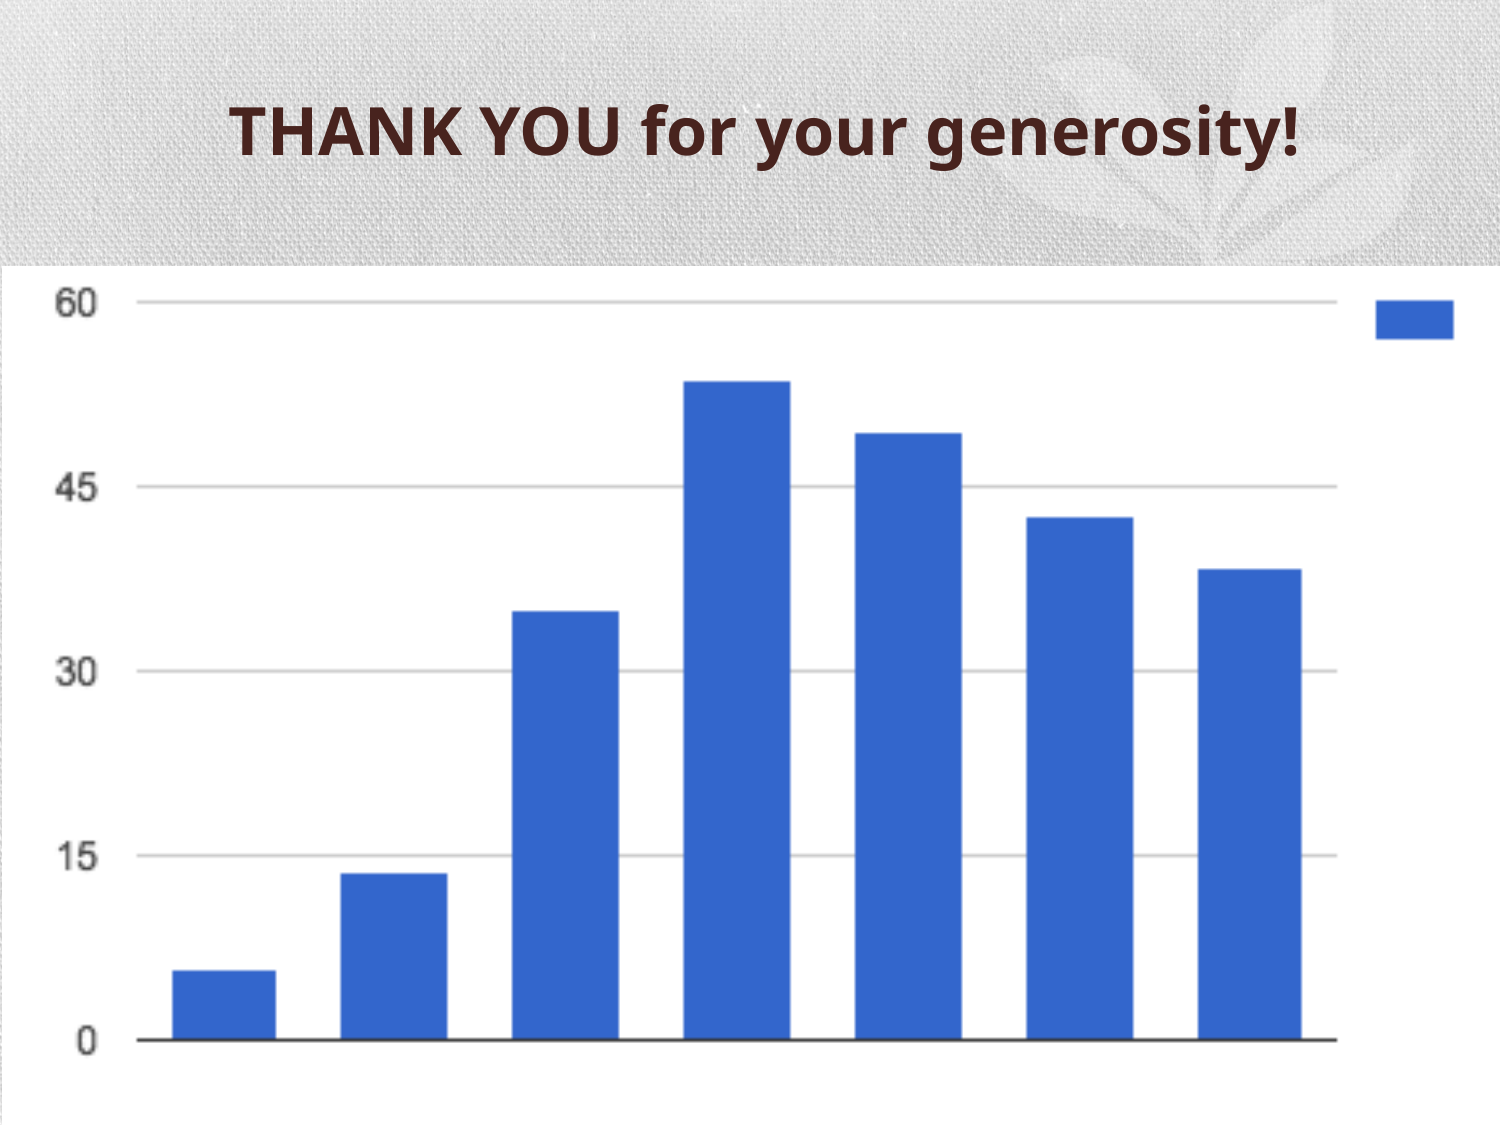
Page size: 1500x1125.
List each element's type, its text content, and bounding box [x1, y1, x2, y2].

picture [1, 266, 1500, 1125]
title THANK YOU for your generosity! [29, 54, 1500, 177]
